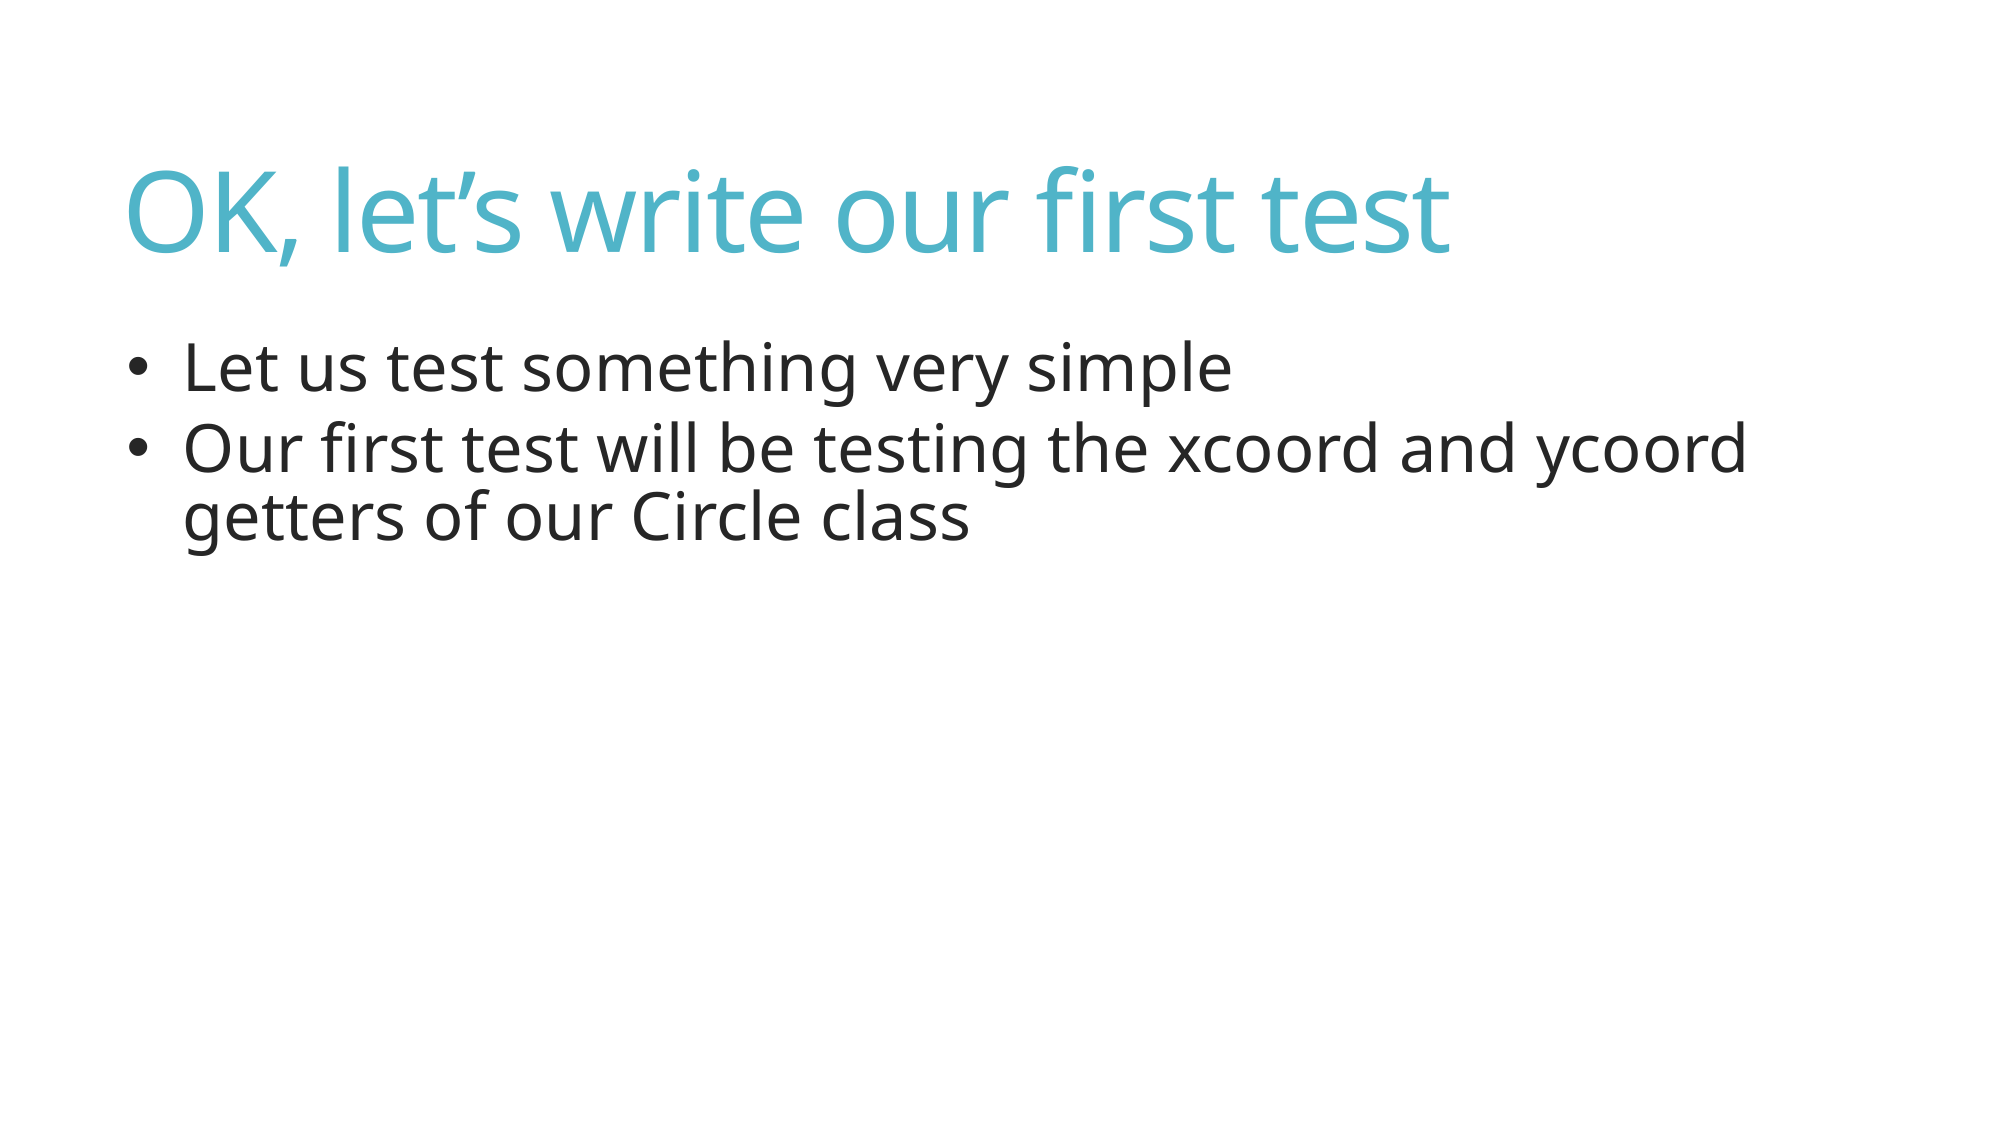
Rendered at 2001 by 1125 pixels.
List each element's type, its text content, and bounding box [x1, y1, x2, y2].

list Let us test something very simple Our first test will be testing the xcoord and ycoord getters of our Circle class [111, 329, 1876, 807]
title OK, let’s write our first test [107, 81, 1875, 354]
